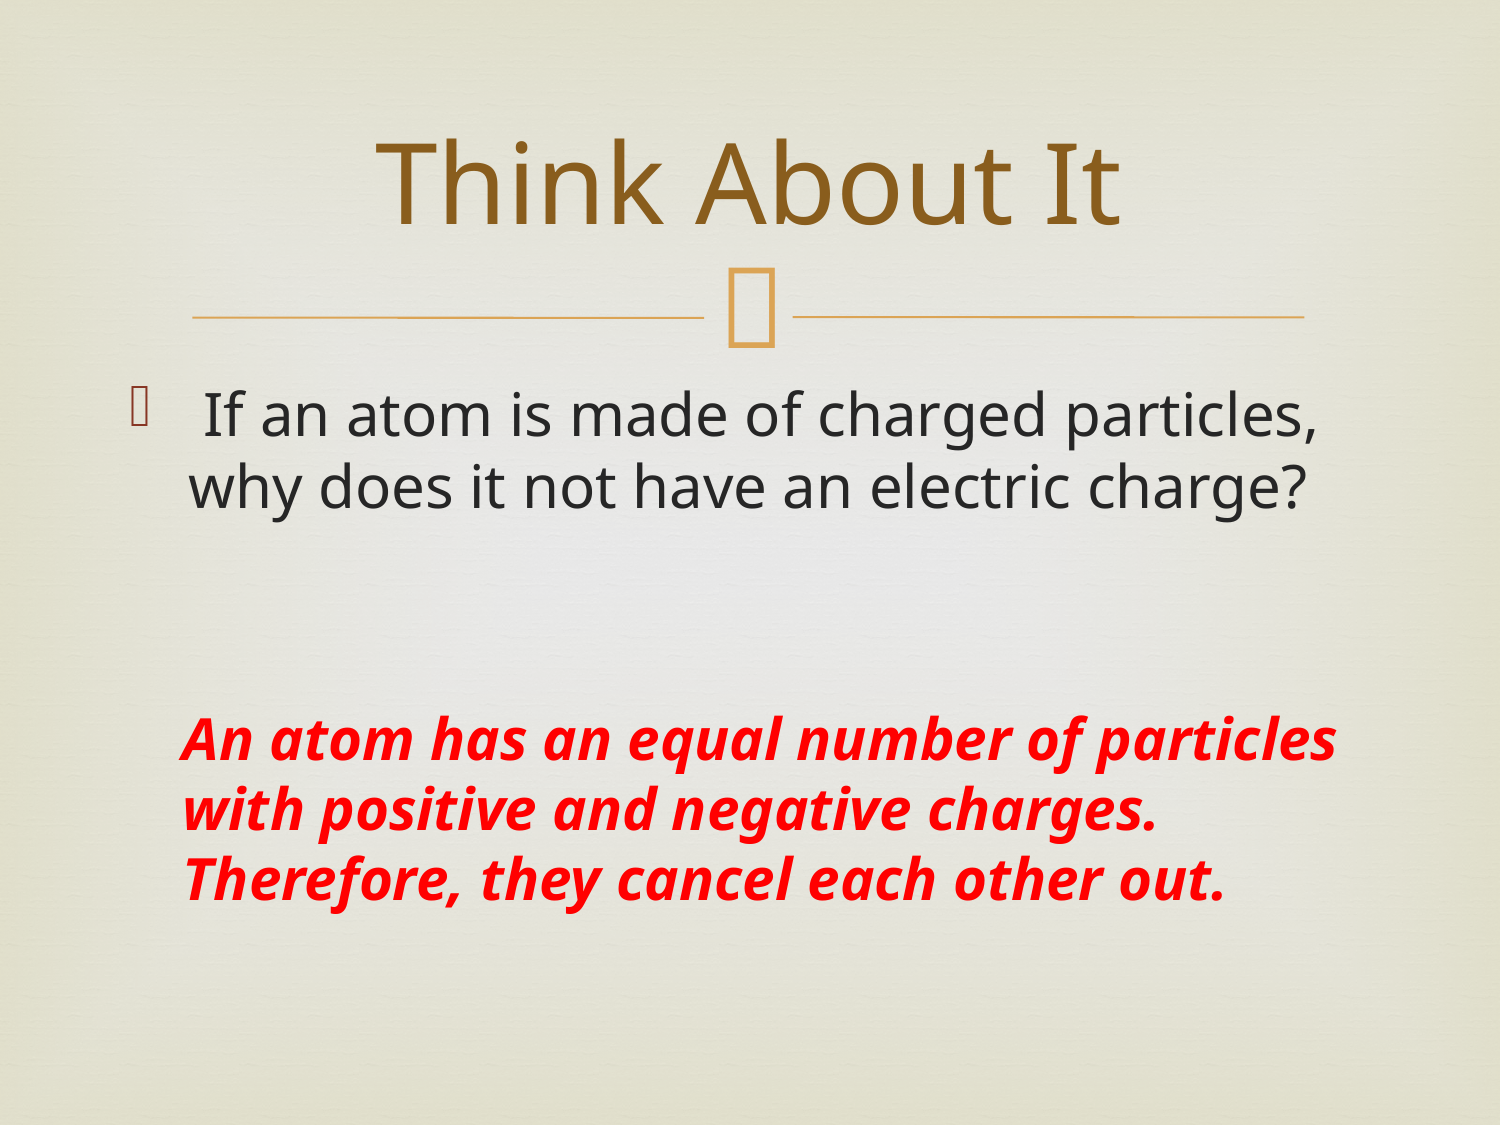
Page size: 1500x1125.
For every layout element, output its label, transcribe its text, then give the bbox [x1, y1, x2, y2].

title Think About It [112, 93, 1386, 267]
text_box An atom has an equal number of particles with positive and negative charges. Therefore, they cancel each other out. [168, 694, 1386, 920]
list If an atom is made of charged particles, why does it not have an electric charge? [114, 368, 1386, 582]
